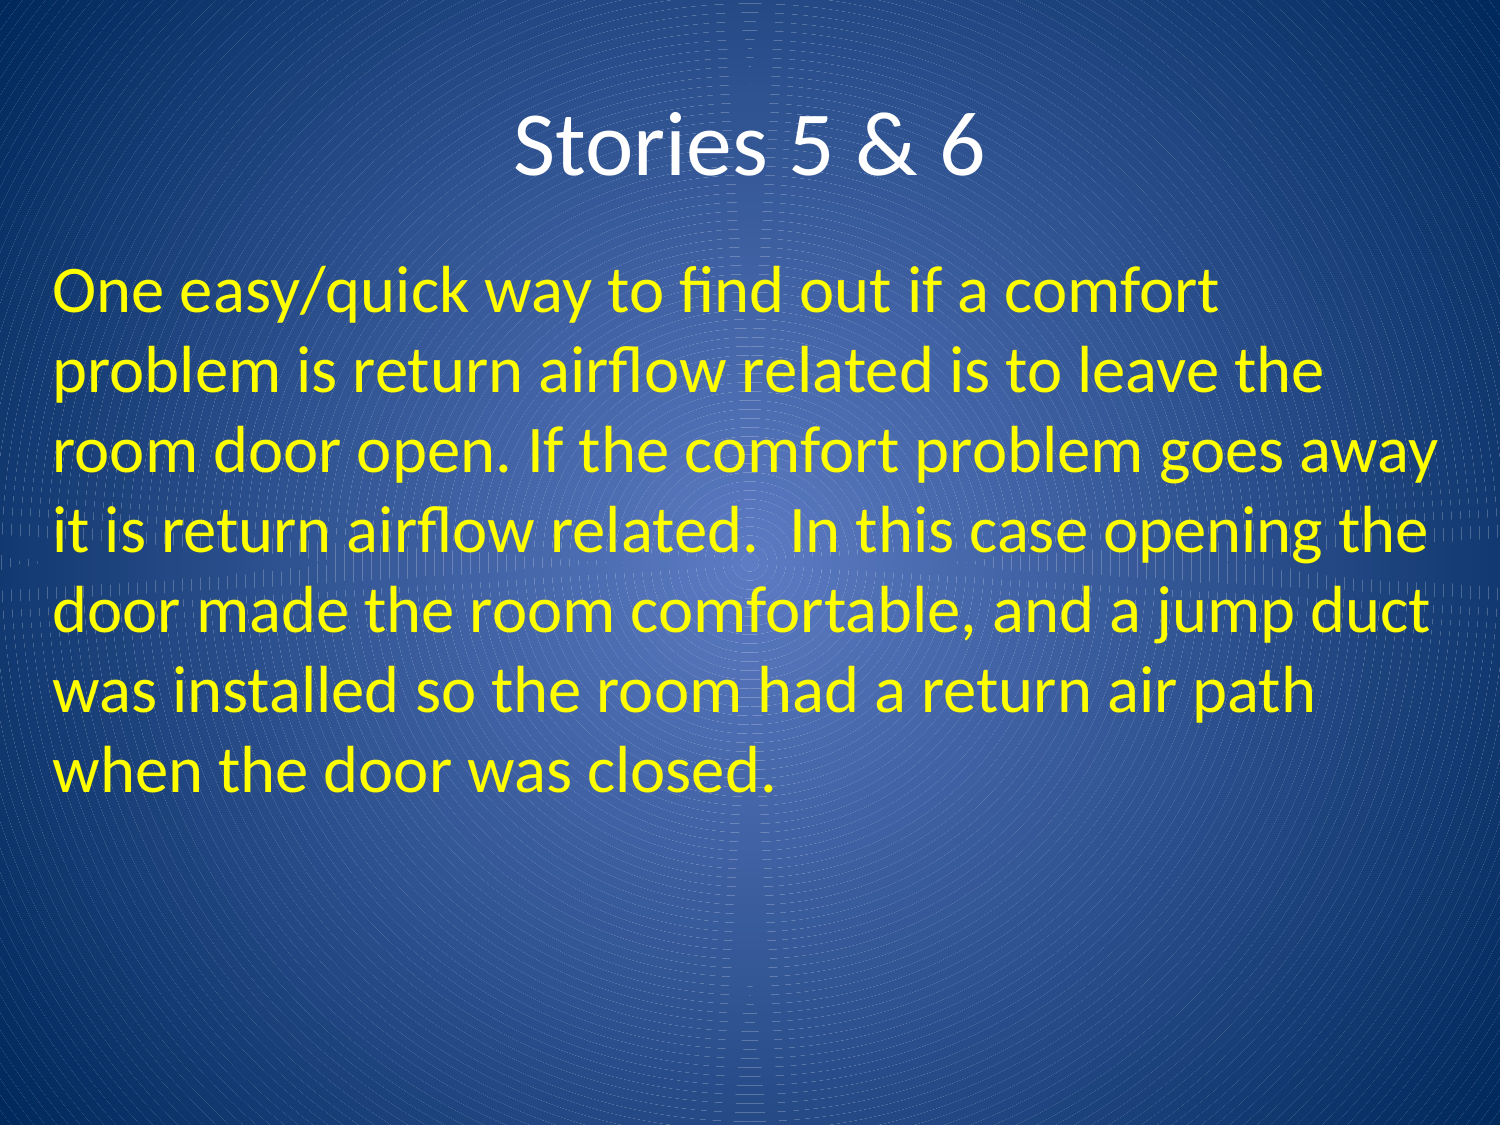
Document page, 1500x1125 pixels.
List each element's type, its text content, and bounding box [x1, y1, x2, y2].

title Stories 5 & 6 [75, 45, 1425, 233]
list One easy/quick way to find out if a comfort problem is return airflow related is to leave the room door open. If the comfort problem goes away it is return airflow related. In this case opening the door made the room comfortable, and a jump duct was installed so the room had a return air path when the door was closed. [37, 238, 1463, 981]
